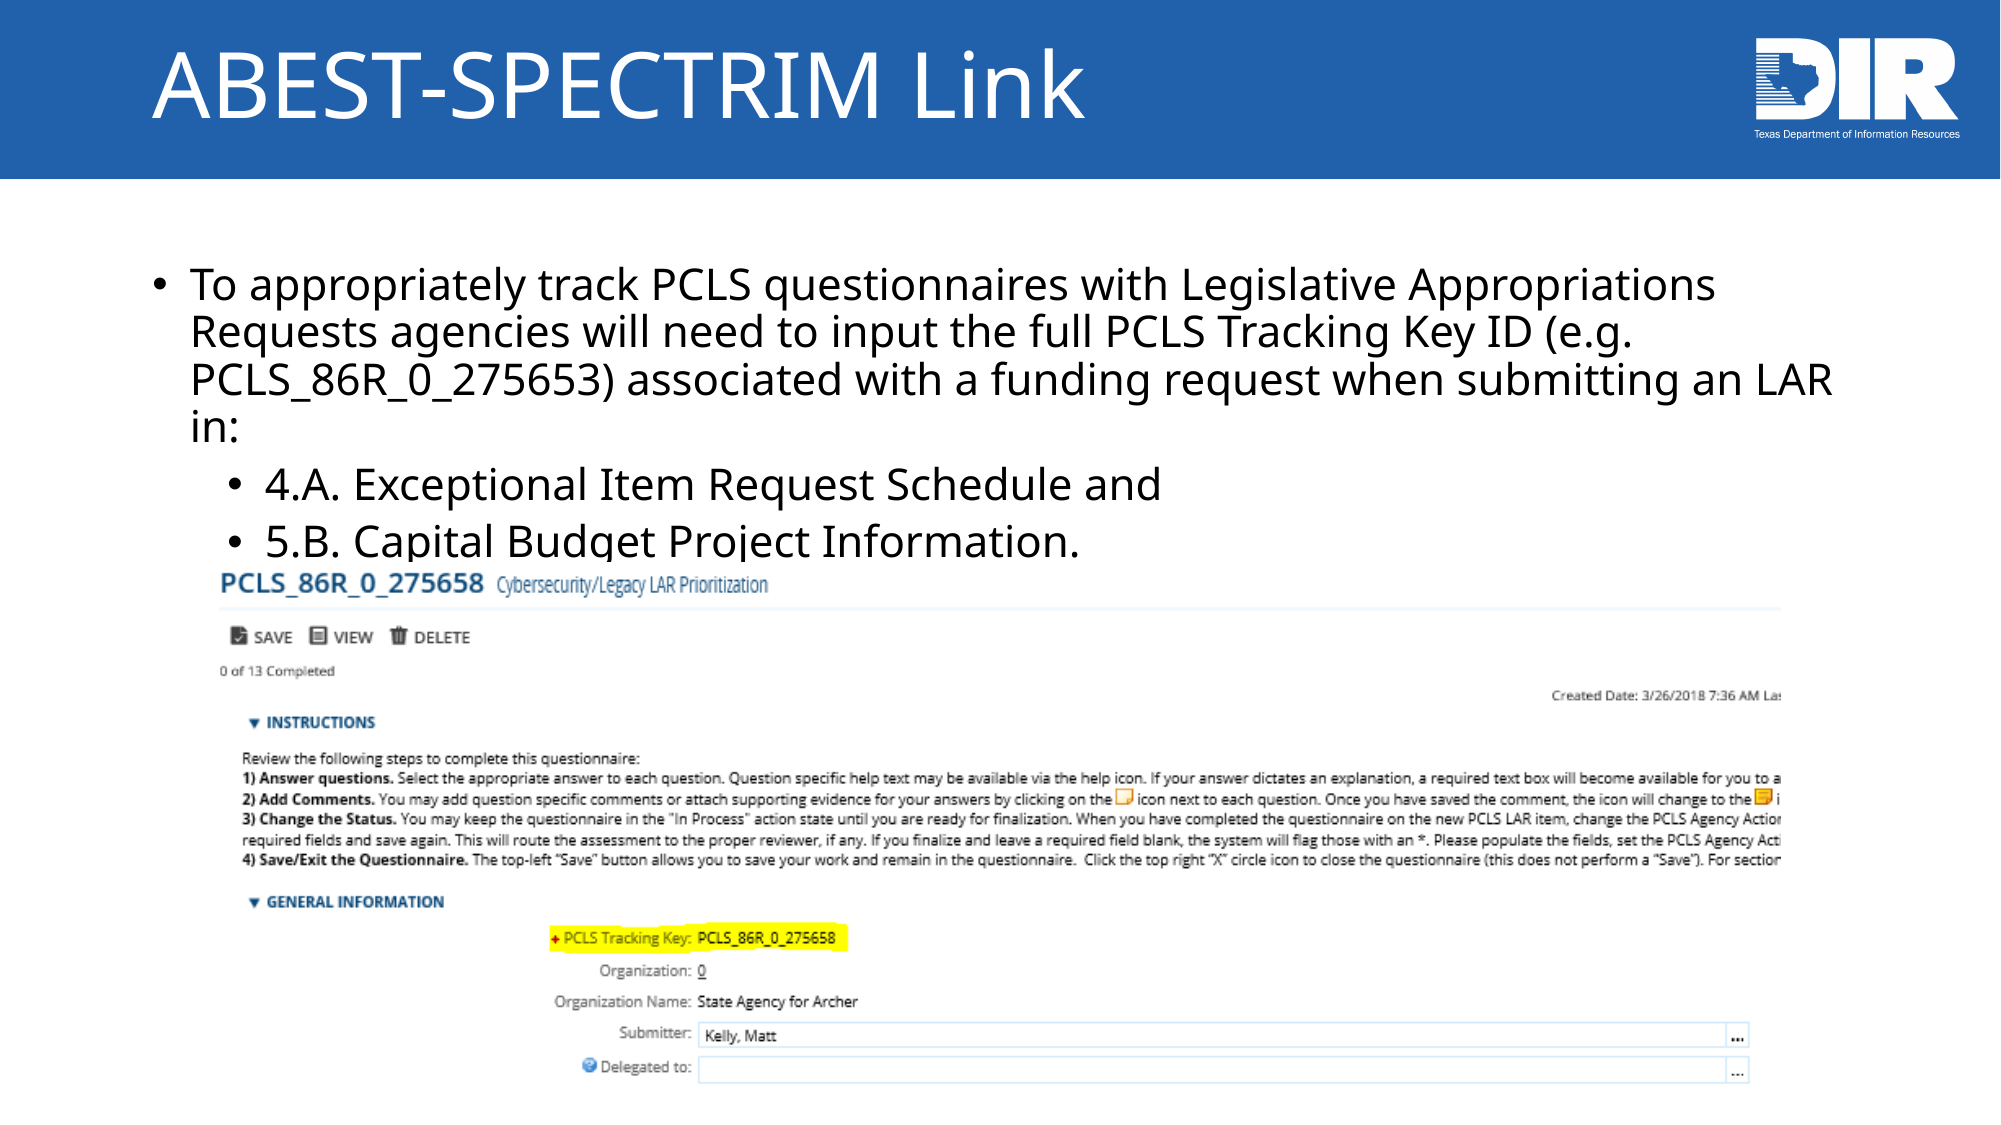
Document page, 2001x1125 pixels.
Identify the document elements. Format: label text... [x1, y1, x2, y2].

picture [0, 0, 2001, 1125]
title ABEST-SPECTRIM Link [137, 0, 1863, 179]
list To appropriately track PCLS questionnaires with Legislative Appropriations Requests agencies will need to input the full PCLS Tracking Key ID (e.g. PCLS_86R_0_275653) associated with a funding request when submitting an LAR in: 4.A. Exceptional Item Request Schedule and 5.B. Capital Budget Project Information. [137, 255, 1863, 1014]
